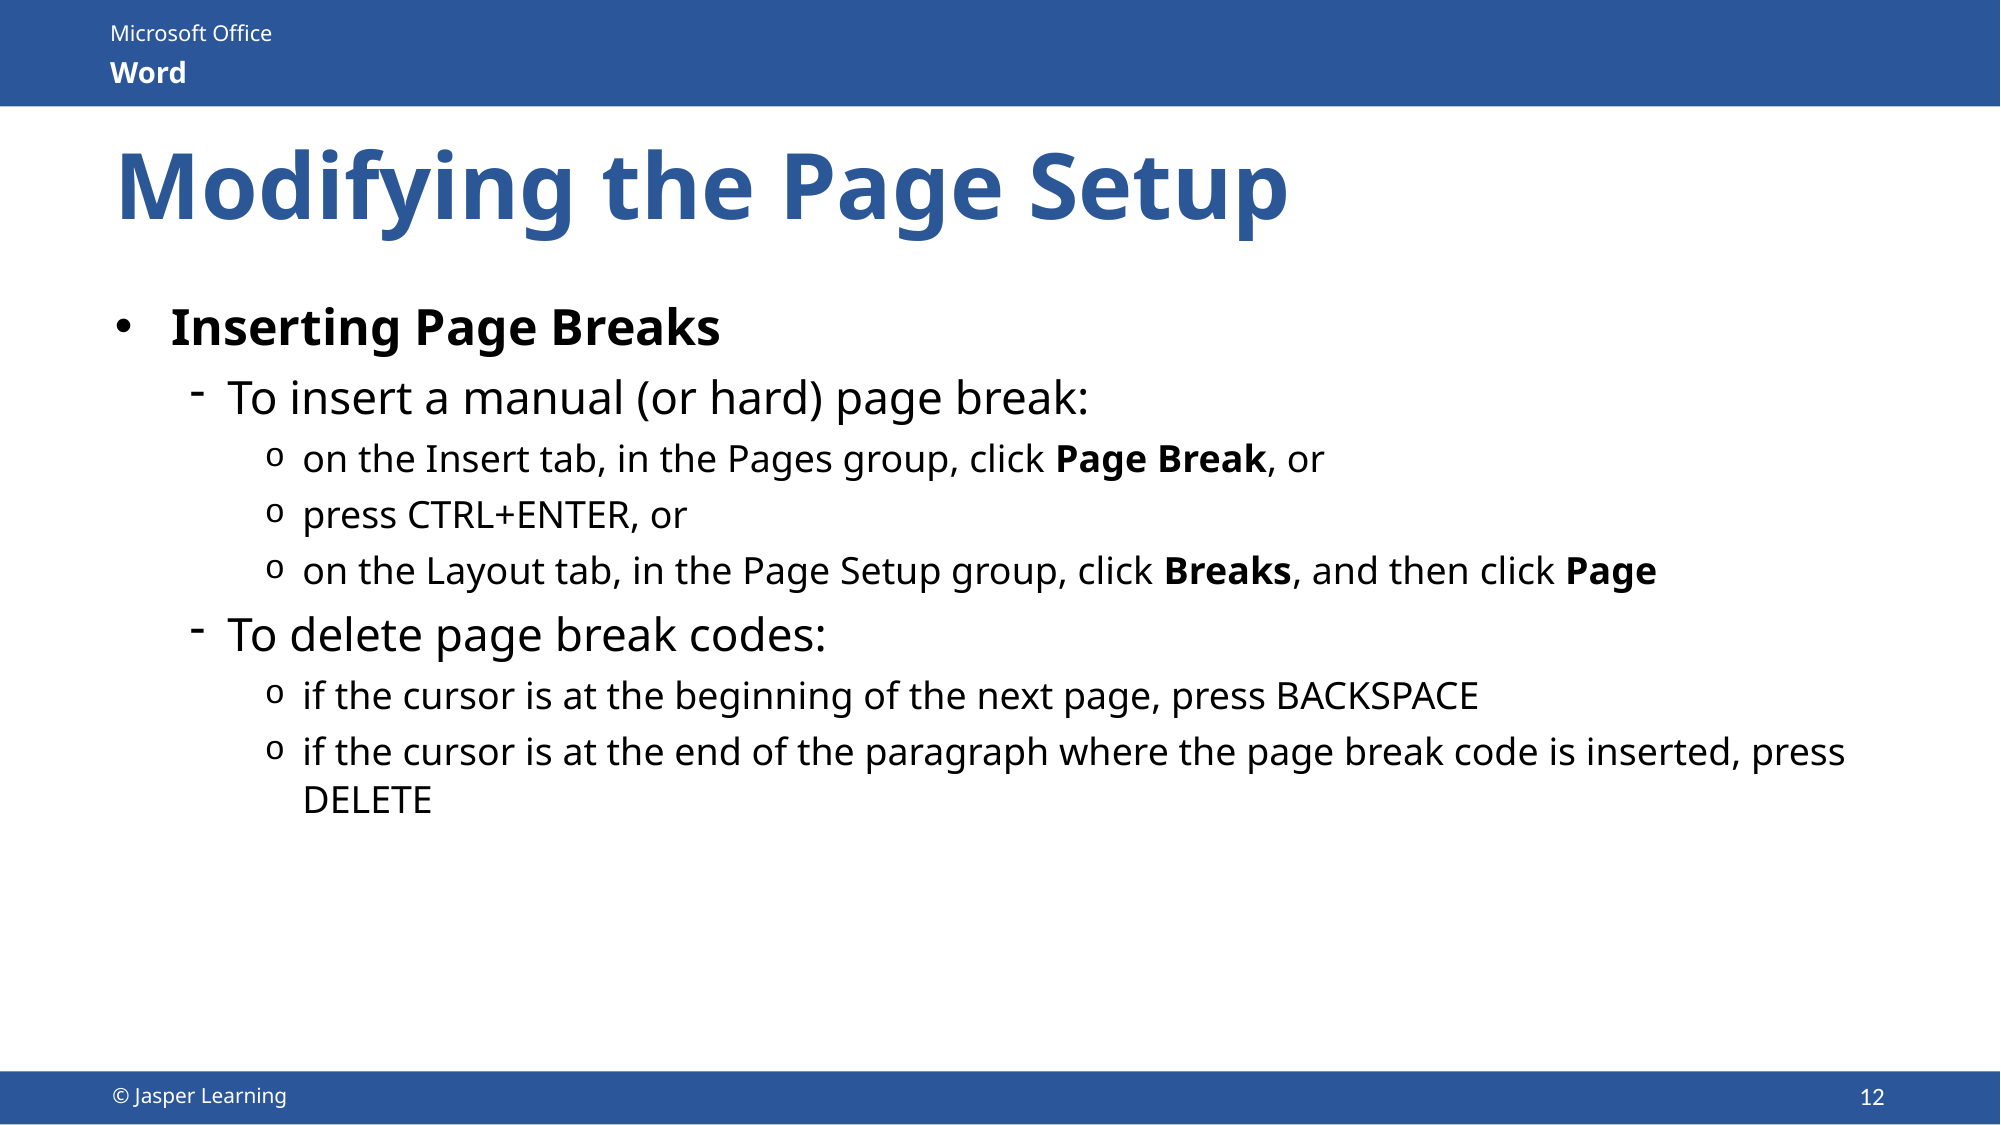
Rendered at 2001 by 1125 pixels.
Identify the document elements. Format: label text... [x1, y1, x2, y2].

title Modifying the Page Setup [99, 118, 1866, 248]
footer © Jasper Learning [97, 1076, 773, 1118]
slide_number 12 [1433, 1065, 1900, 1125]
list Inserting Page Breaks To insert a manual (or hard) page break: on the Insert tab, in the Pages group, click Page Break, or press CTRL+ENTER, or on the Layout tab, in the Page Setup group, click Breaks, and then click Page To delete page break codes: if the cursor is at the beginning of the next page, press BACKSPACE if the cursor is at the end of the paragraph where the page break code is inserted, press DELETE [99, 283, 1900, 1026]
